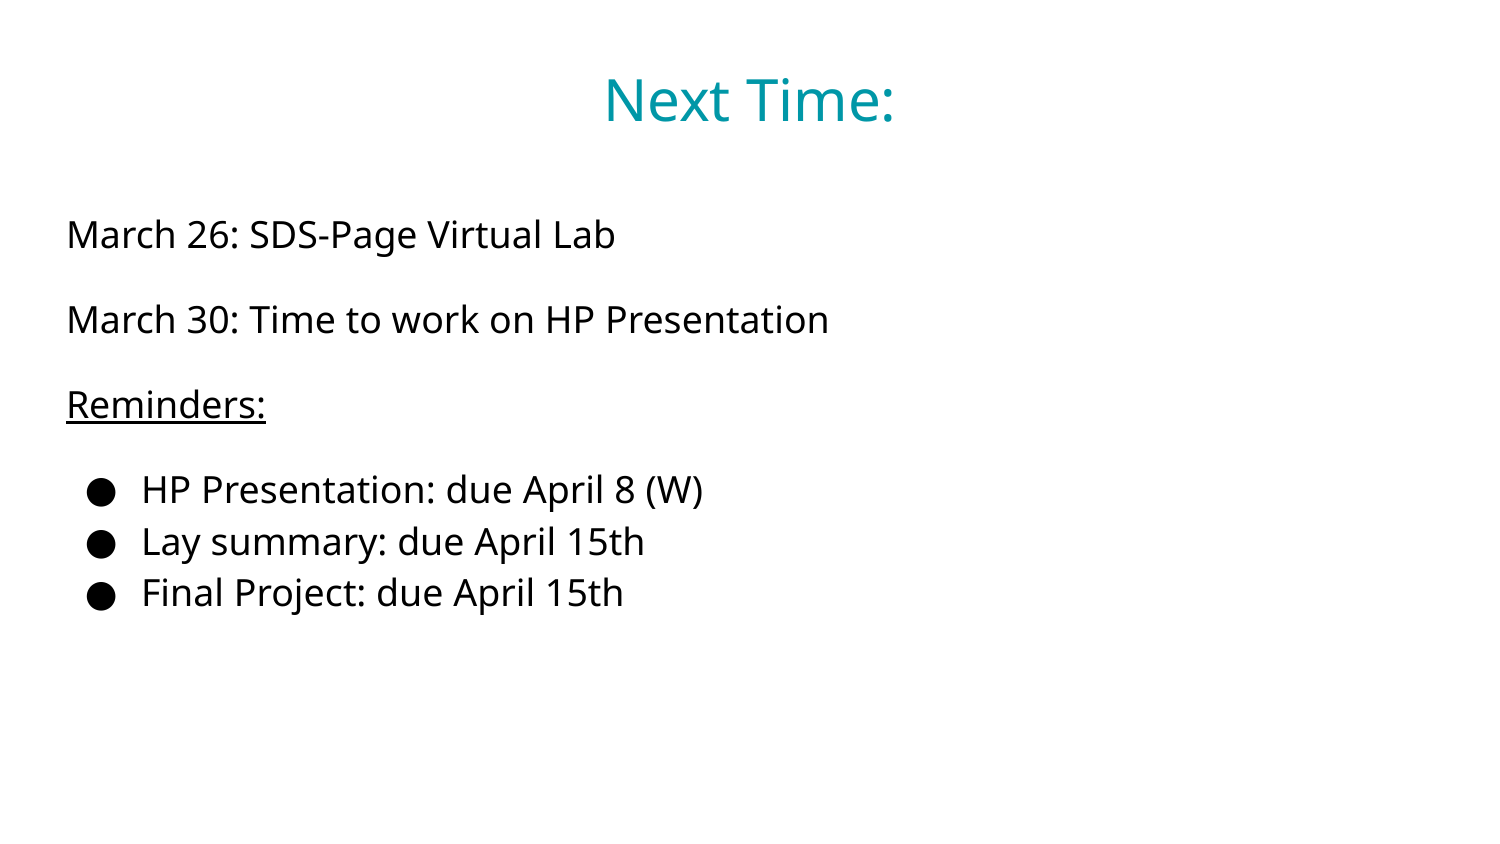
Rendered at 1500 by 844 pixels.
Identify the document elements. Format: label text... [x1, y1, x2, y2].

title Next Time: [51, 48, 1449, 143]
list March 26: SDS-Page Virtual Lab March 30: Time to work on HP Presentation Reminders: HP Presentation: due April 8 (W) Lay summary: due April 15th Final Project: due April 15th [51, 189, 1449, 750]
